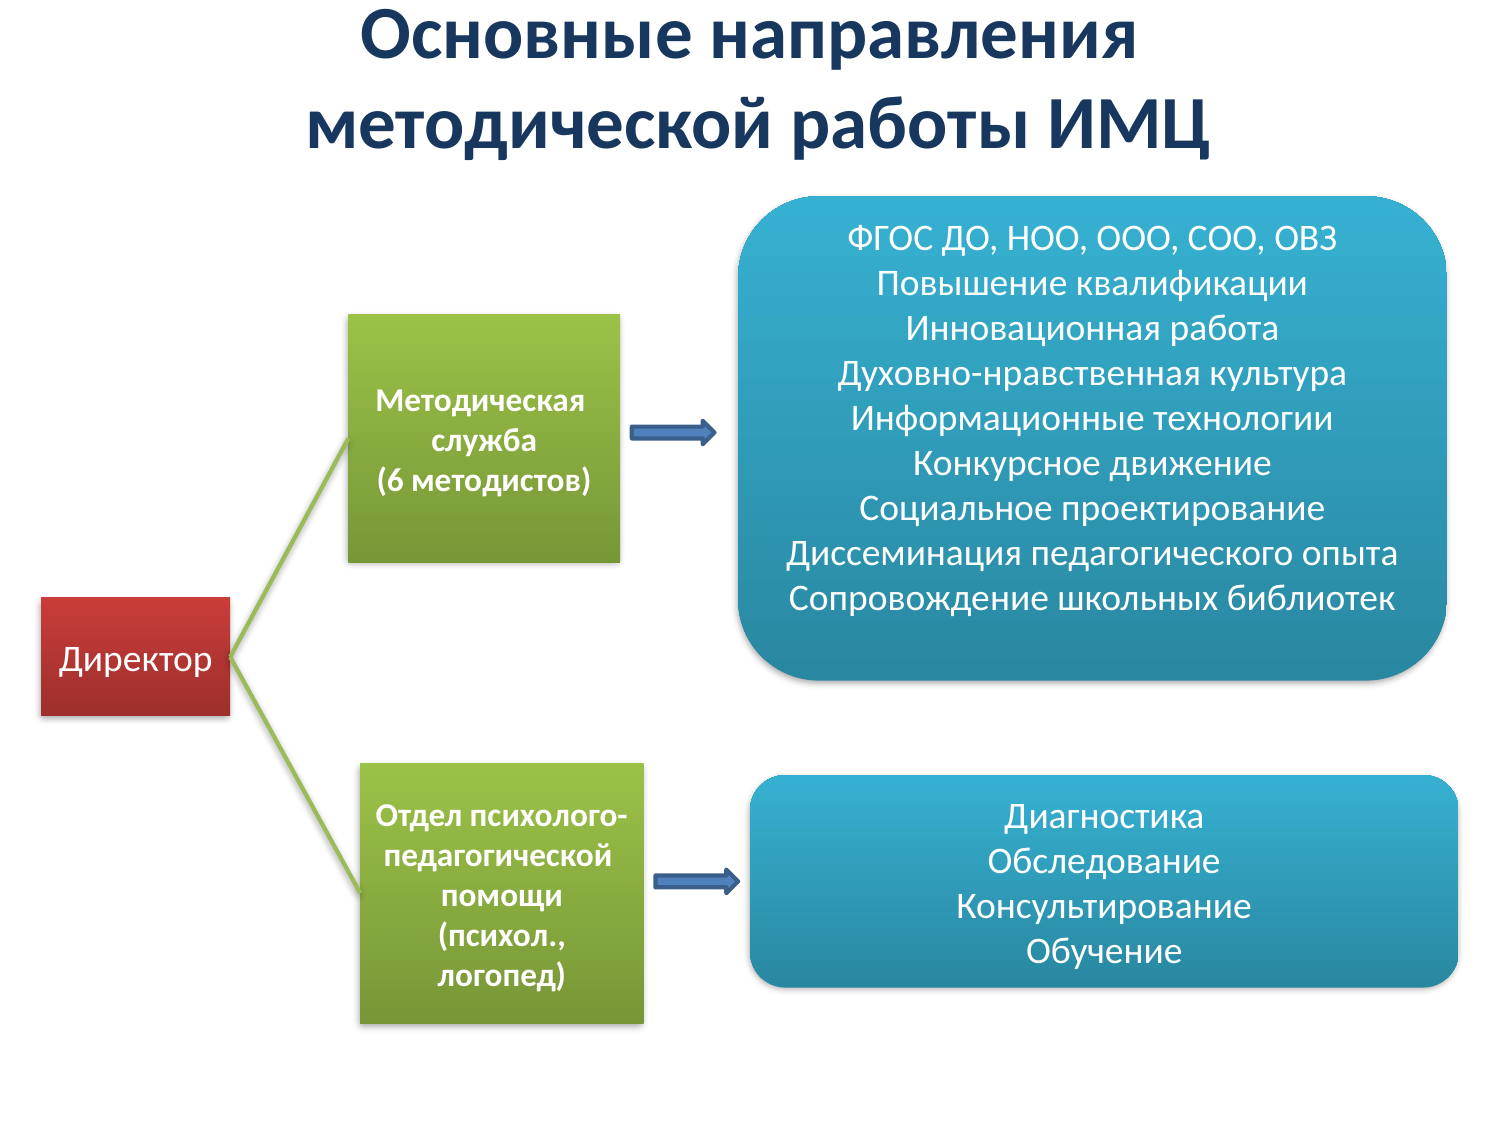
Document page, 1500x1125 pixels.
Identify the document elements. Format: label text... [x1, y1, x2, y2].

text_box [629, 418, 717, 447]
text_box Директор [41, 597, 224, 716]
title Основные направления методической работы ИМЦ [75, 45, 1425, 102]
text_box Методическая служба (6 методистов) [348, 314, 621, 563]
text_box Диагностика Обследование Консультирование Обучение [750, 775, 1459, 988]
text_box Отдел психолого-педагогической помощи (психол., логопед) [360, 763, 644, 1024]
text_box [229, 656, 361, 894]
text_box [653, 867, 741, 896]
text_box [229, 438, 349, 656]
text_box ФГОС ДО, НОО, ООО, СОО, ОВЗ Повышение квалификации Инновационная работа Духовно-нравственная культура Информационные технологии Конкурсное движение Социальное проектирование Диссеминация педагогического опыта Сопровождение школьных библиотек [738, 196, 1447, 681]
